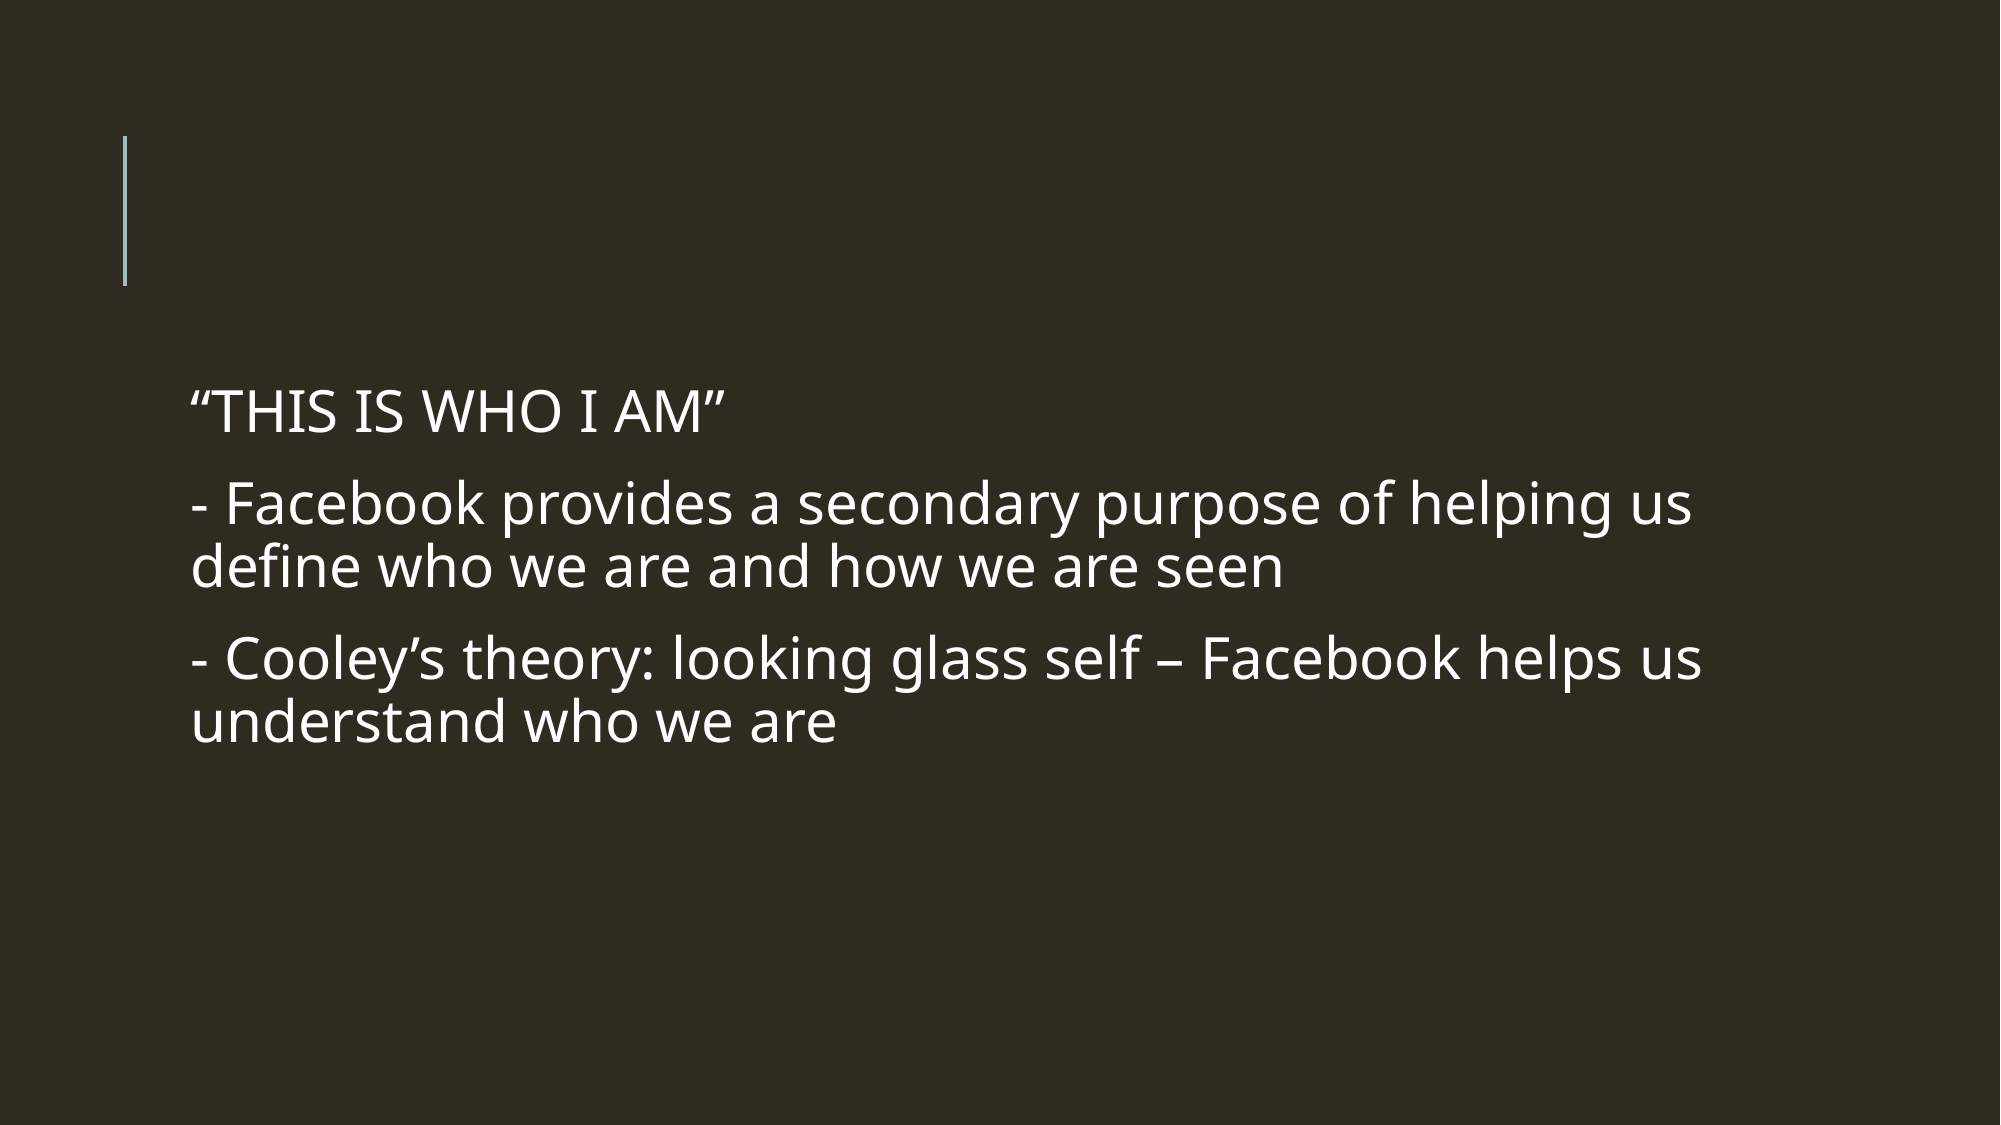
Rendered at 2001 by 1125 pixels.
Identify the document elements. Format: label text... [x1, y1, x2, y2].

list “THIS IS WHO I AM” - Facebook provides a secondary purpose of helping us define who we are and how we are seen - Cooley’s theory: looking glass self – Facebook helps us understand who we are [168, 375, 1763, 1035]
